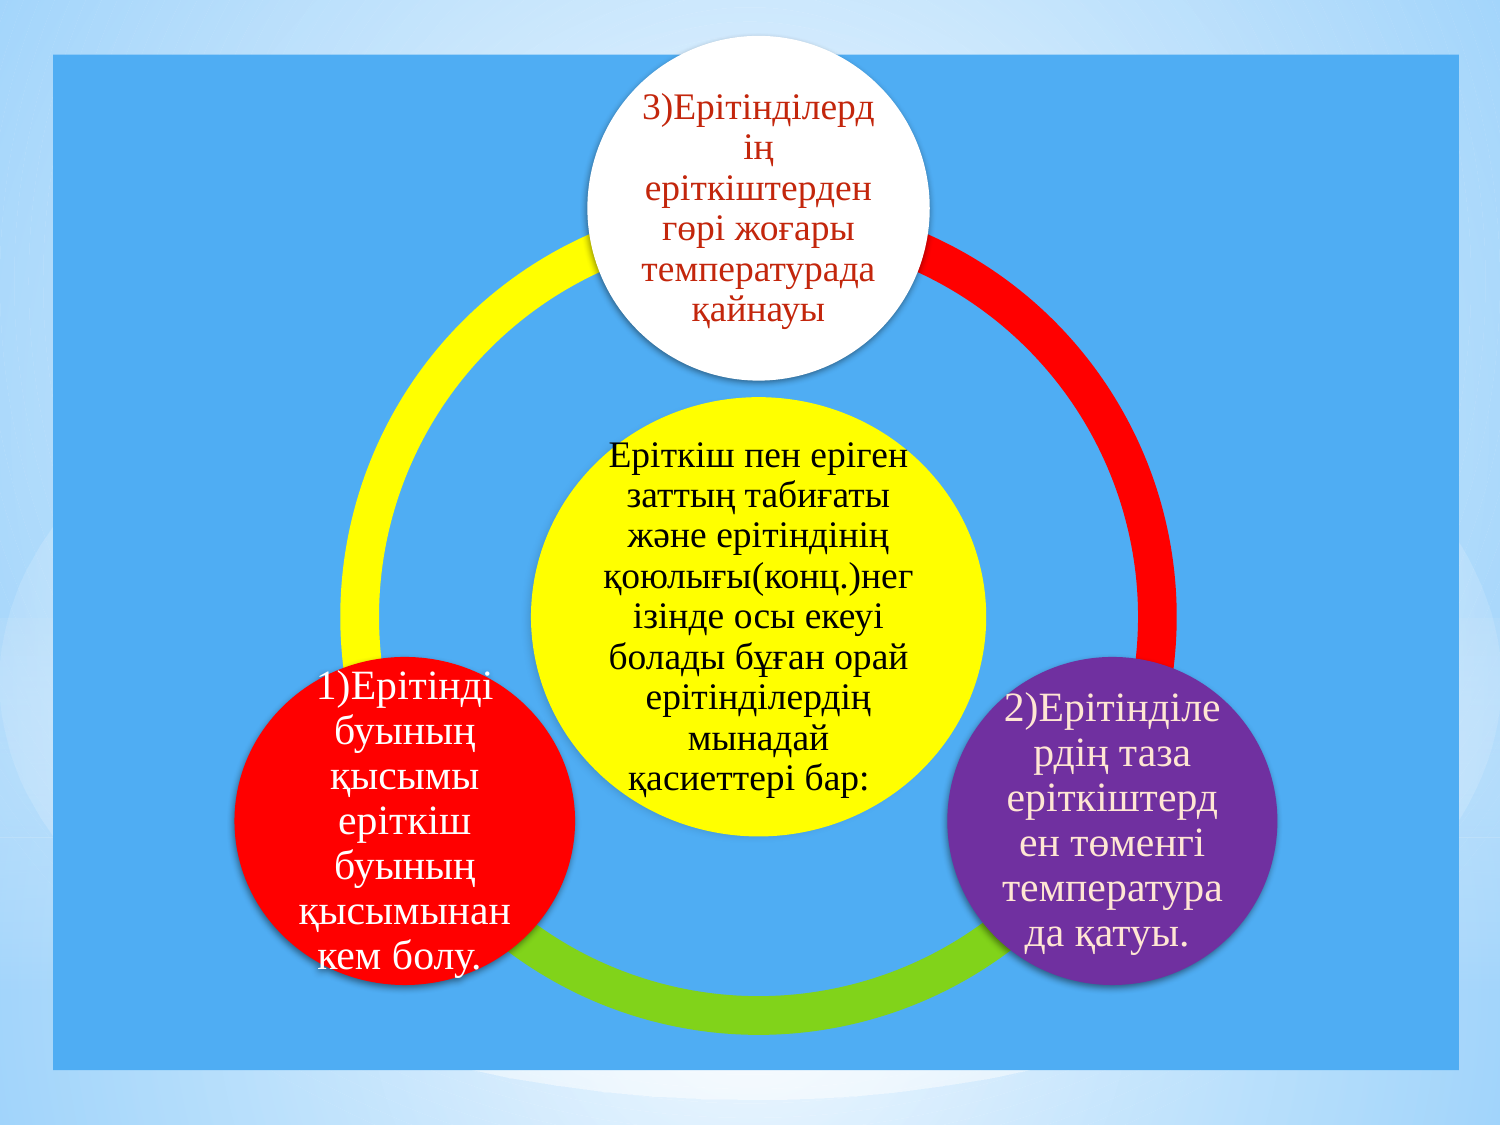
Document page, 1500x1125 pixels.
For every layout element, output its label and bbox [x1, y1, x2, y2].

list [52, 54, 1460, 1071]
